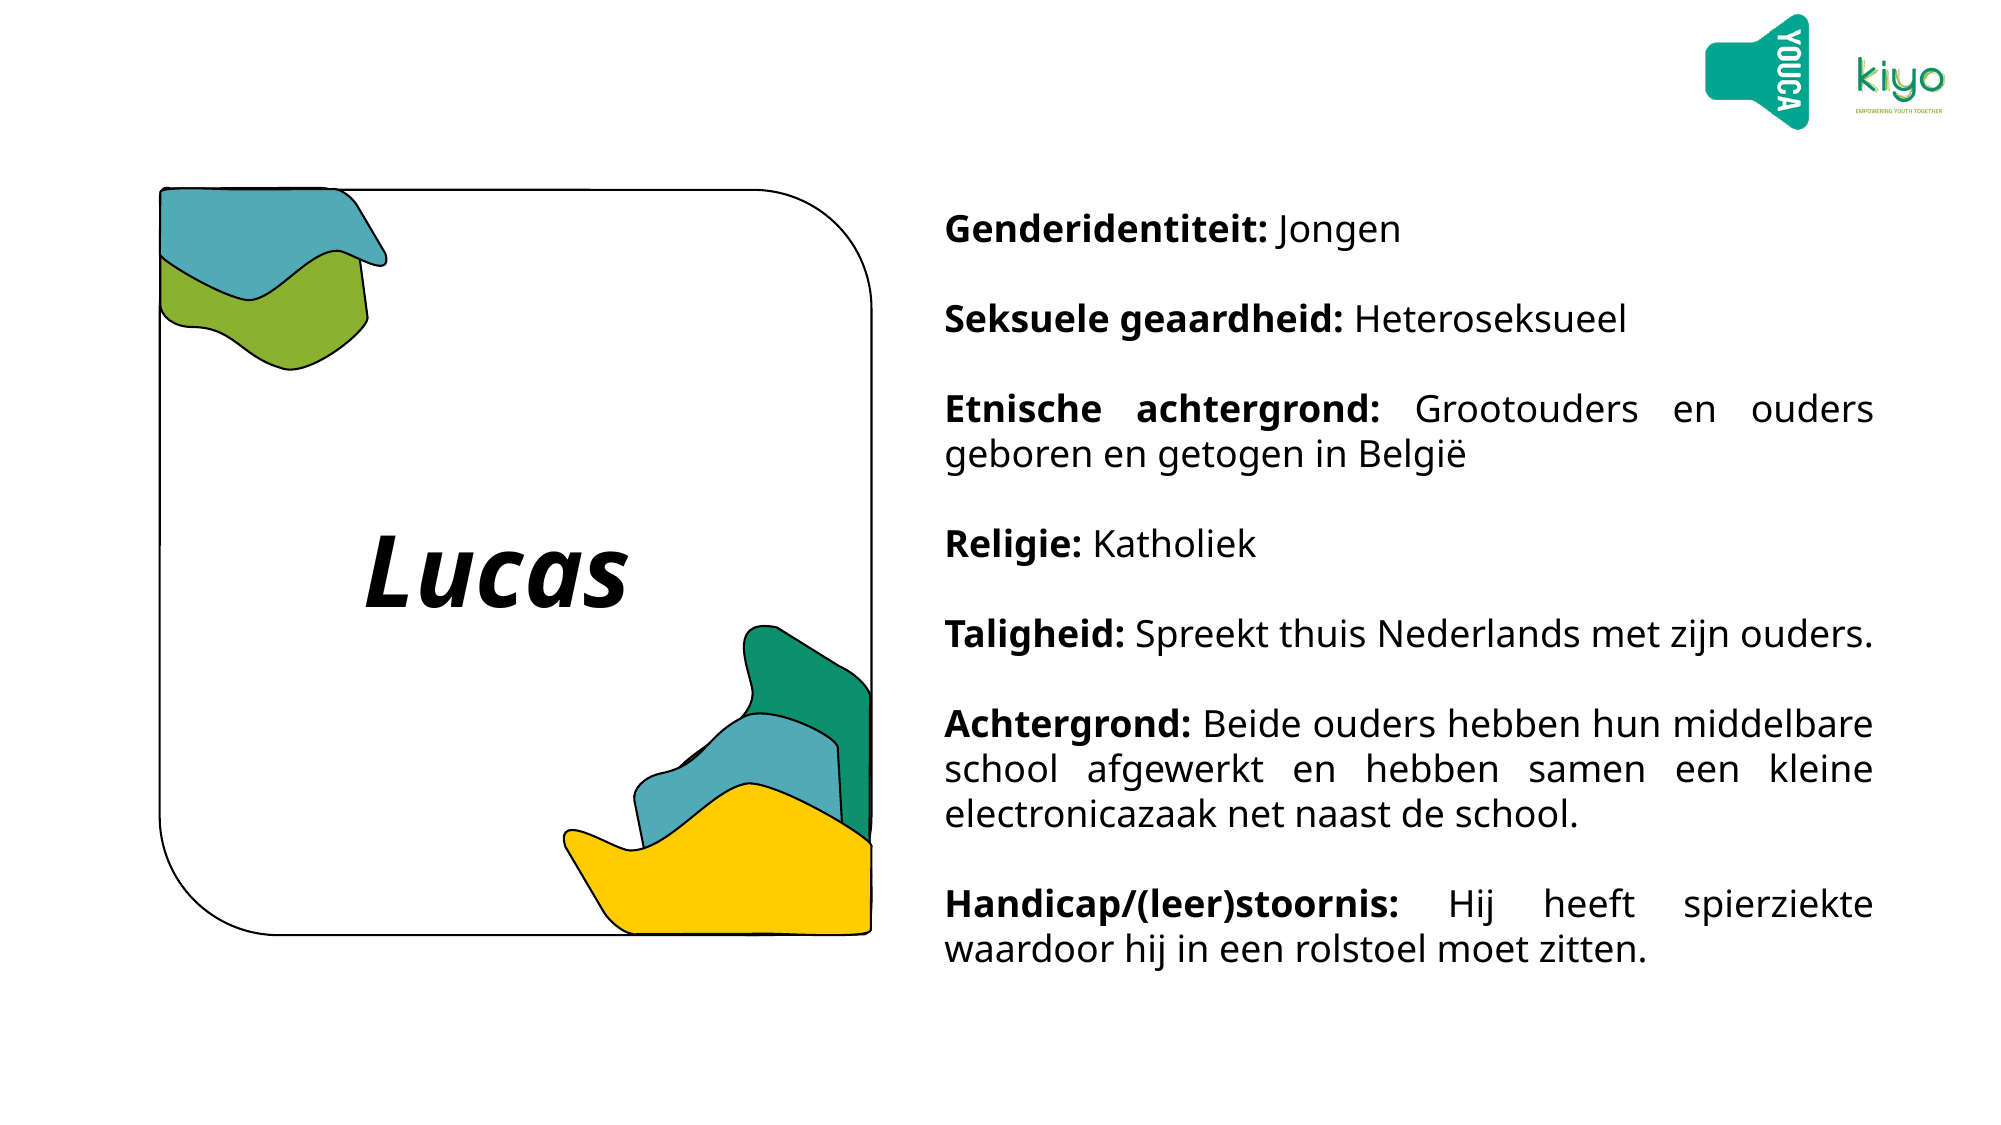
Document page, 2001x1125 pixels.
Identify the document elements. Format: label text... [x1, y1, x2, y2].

text_box [158, 188, 873, 937]
text_box Genderidentiteit: Jongen Seksuele geaardheid: Heteroseksueel Etnische achtergrond: Grootouders en ouders geboren en getogen in België Religie: Katholiek Taligheid: Spreekt thuis Nederlands met zijn ouders. Achtergrond: Beide ouders hebben hun middelbare school afgewerkt en hebben samen een kleine electronicazaak net naast de school. Handicap/(leer)stoornis: Hij heeft spierziekte waardoor hij in een rolstoel moet zitten. [929, 197, 1890, 977]
text_box [633, 712, 843, 847]
text_box [159, 252, 369, 371]
picture [1689, 4, 1825, 139]
picture [1843, 23, 1954, 134]
text_box Lucas [349, 500, 742, 635]
text_box [562, 782, 873, 937]
text_box [740, 624, 872, 841]
text_box [158, 187, 388, 302]
